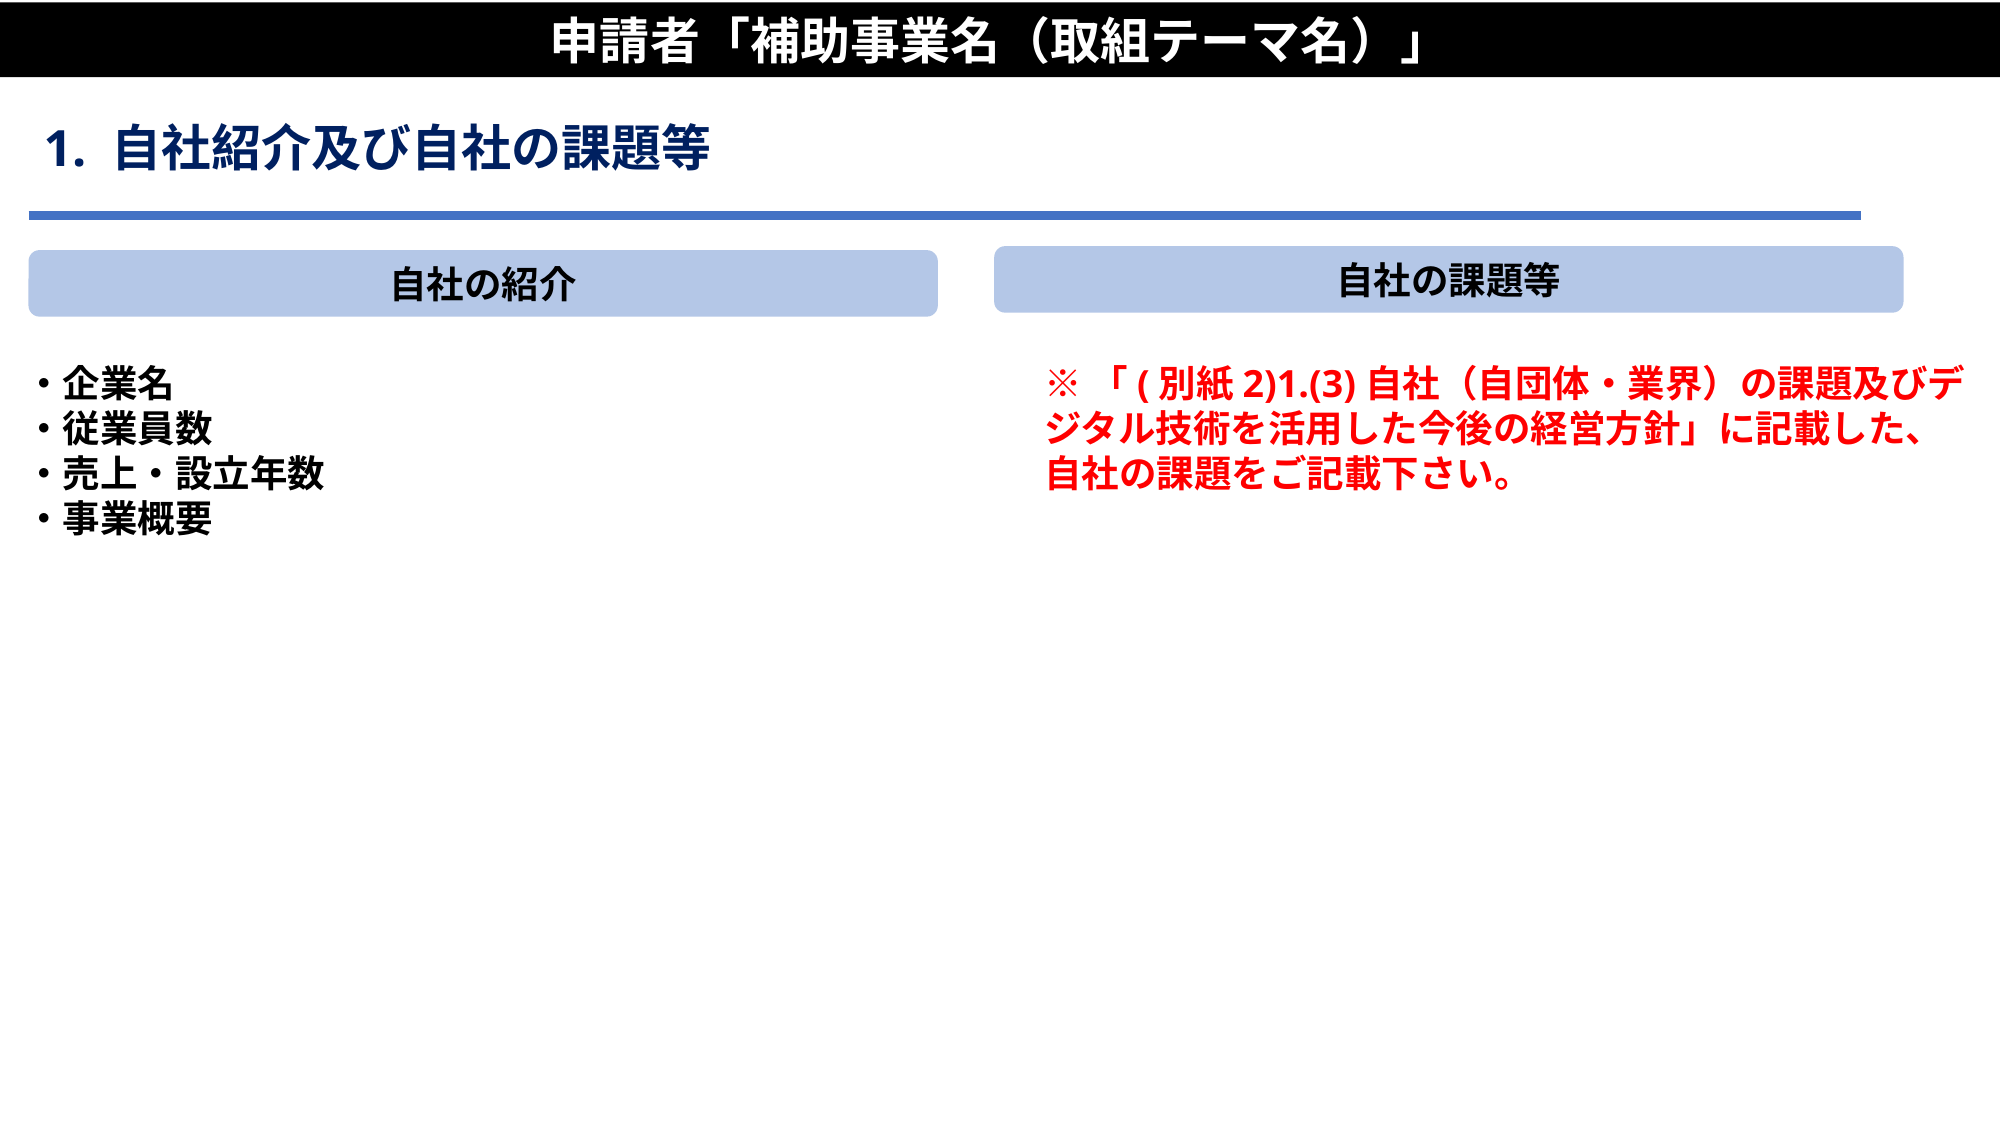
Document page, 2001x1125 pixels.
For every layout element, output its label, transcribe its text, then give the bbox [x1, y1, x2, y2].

text_box 自社の紹介 [28, 250, 938, 317]
text_box ・企業名 ・従業員数 ・売上・設立年数 ・事業概要 [10, 352, 963, 593]
text_box 1. 自社紹介及び自社の課題等 [28, 109, 1030, 184]
text_box 自社の課題等 [994, 246, 1904, 313]
text_box 申請者「補助事業名（取組テーマ名）」 [0, 2, 2000, 78]
text_box ※「(別紙2)1.(3)自社（自団体・業界）の課題及びデジタル技術を活用した今後の経営方針」に記載した、自社の課題をご記載下さい。 [1029, 352, 1982, 503]
